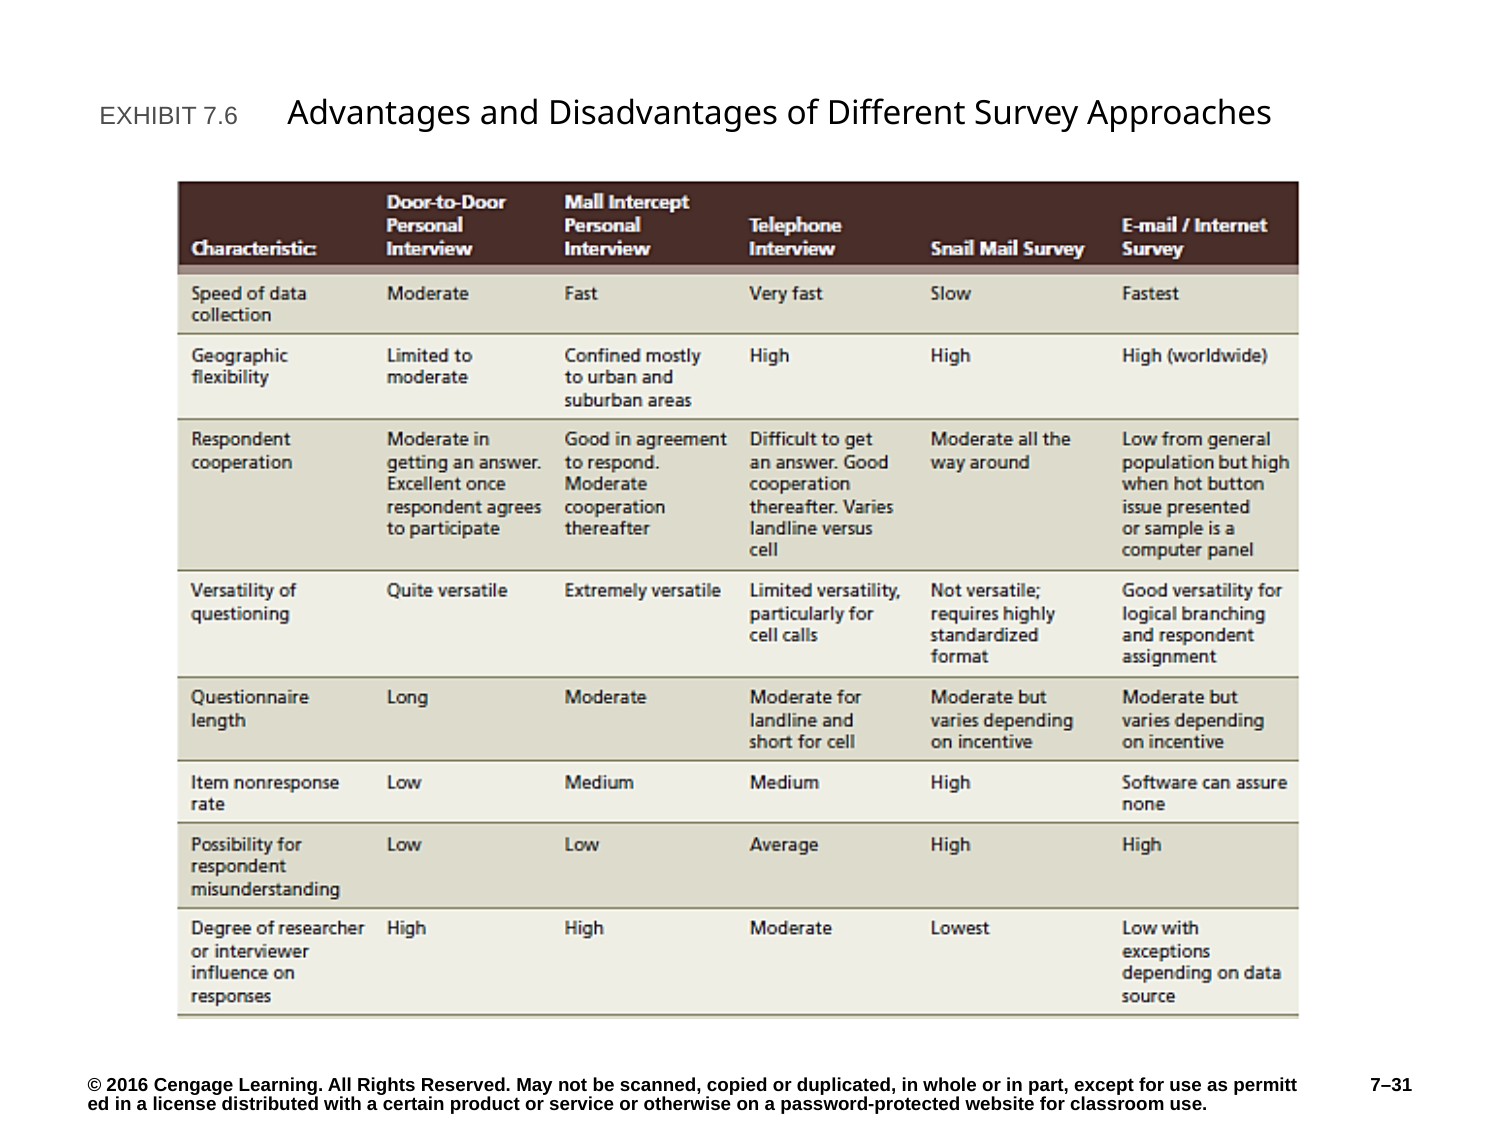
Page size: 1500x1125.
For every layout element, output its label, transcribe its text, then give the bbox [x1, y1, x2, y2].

picture [174, 178, 1305, 1019]
footer © 2016 Cengage Learning. All Rights Reserved. May not be scanned, copied or duplicated, in whole or in part, except for use as permitted in a license distributed with a certain product or service or otherwise on a password-protected website for classroom use. [87, 1057, 1050, 1103]
slide_number 7–31 [1050, 1042, 1413, 1103]
text_box EXHIBIT 7.6 Advantages and Disadvantages of Different Survey Approaches [84, 84, 1414, 139]
